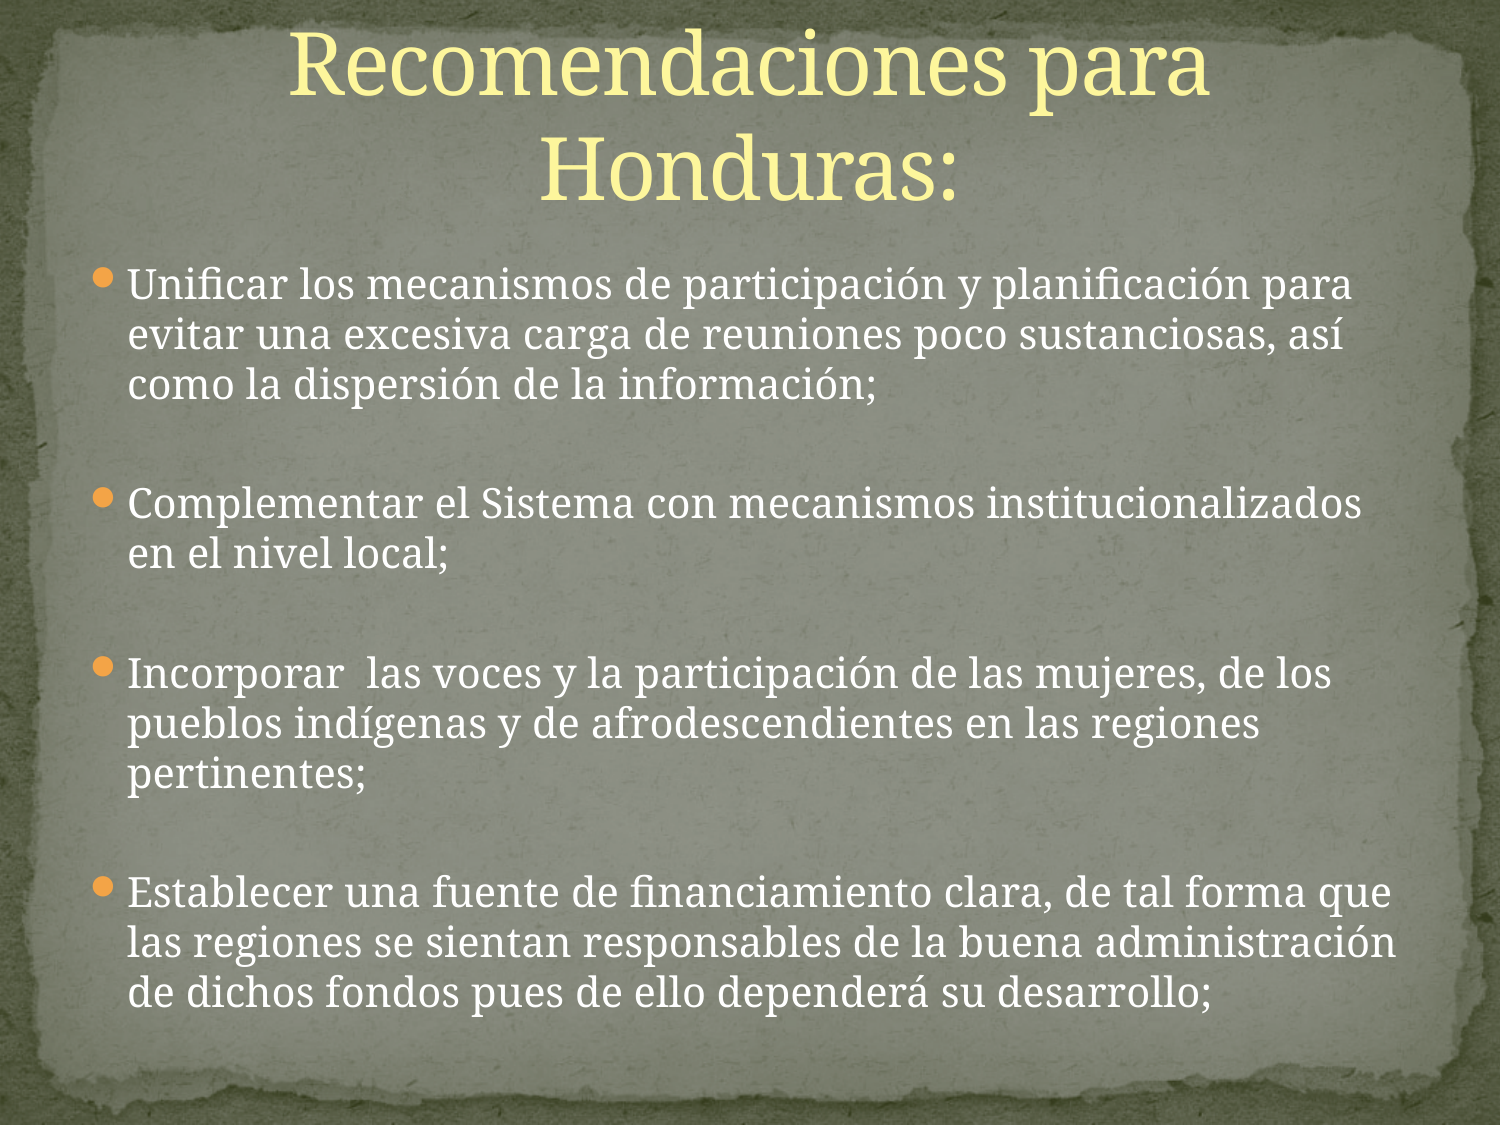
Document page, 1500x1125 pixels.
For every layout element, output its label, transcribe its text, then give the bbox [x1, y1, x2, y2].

title Recomendaciones para Honduras: [74, 24, 1425, 225]
list Unificar los mecanismos de participación y planificación para evitar una excesiva carga de reuniones poco sustanciosas, así como la dispersión de la información; Complementar el Sistema con mecanismos institucionalizados en el nivel local; Incorporar las voces y la participación de las mujeres, de los pueblos indígenas y de afrodescendientes en las regiones pertinentes; Establecer una fuente de financiamiento clara, de tal forma que las regiones se sientan responsables de la buena administración de dichos fondos pues de ello dependerá su desarrollo; [75, 249, 1425, 1071]
